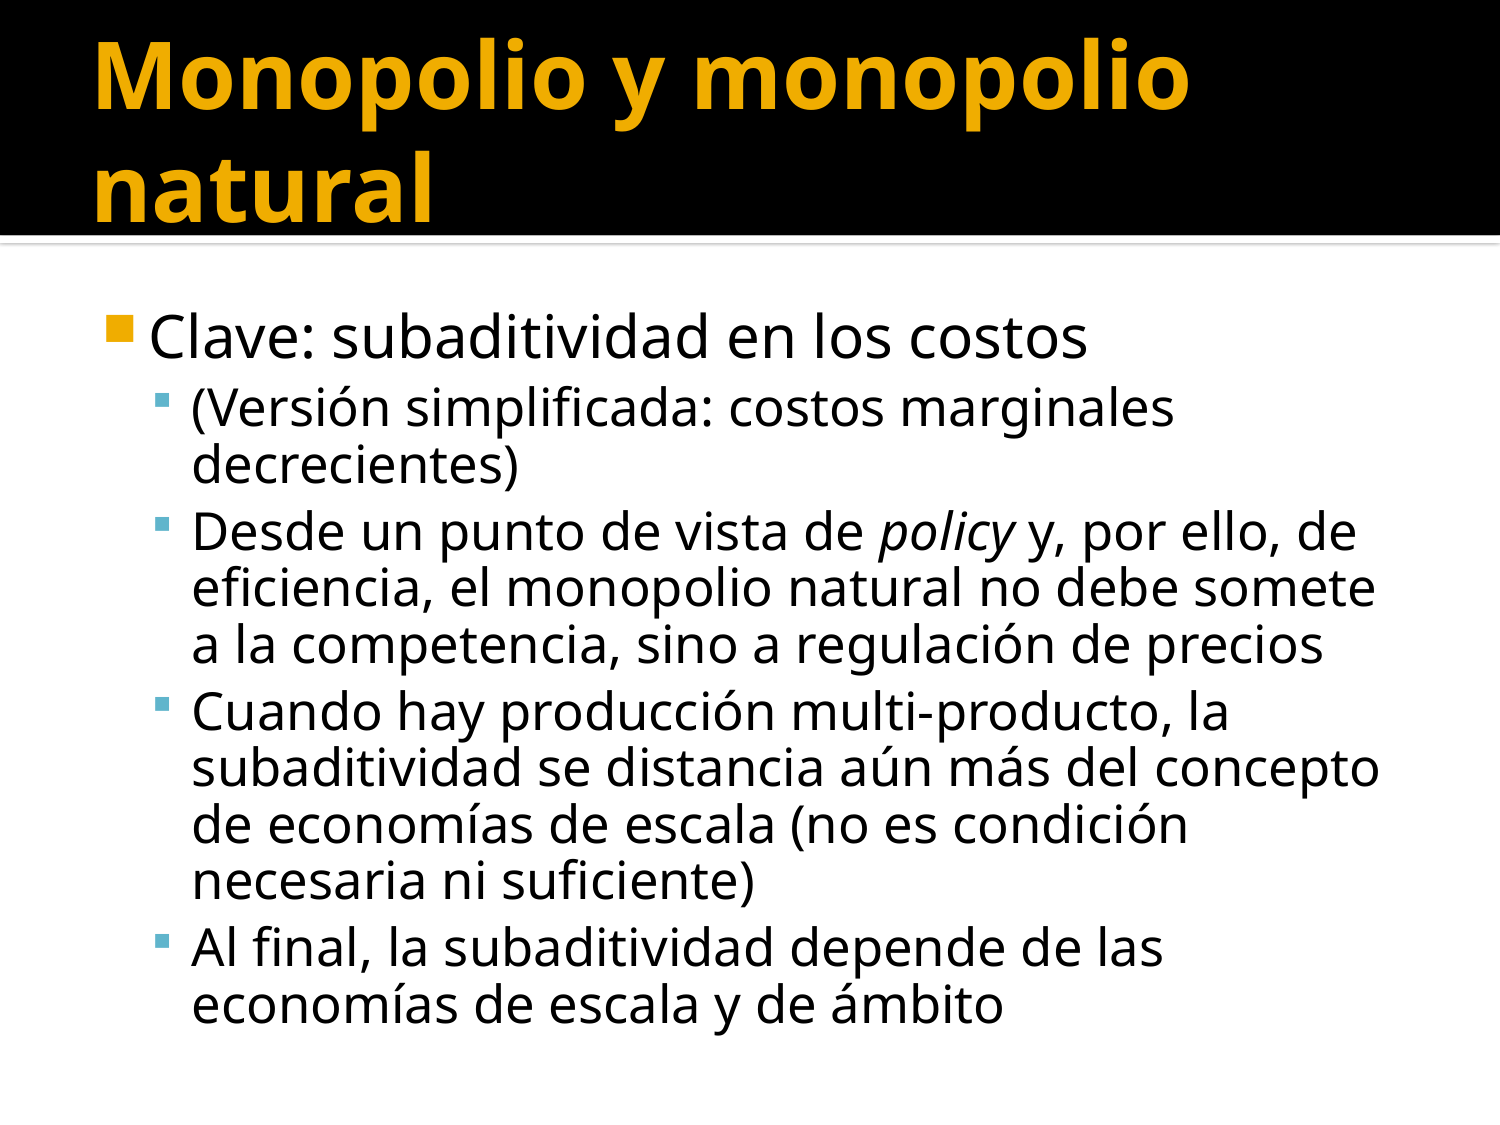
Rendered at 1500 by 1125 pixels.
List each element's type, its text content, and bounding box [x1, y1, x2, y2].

title Monopolio y monopolio natural [75, 25, 1425, 231]
list Clave: subaditividad en los costos (Versión simplificada: costos marginales decrecientes) Desde un punto de vista de policy y, por ello, de eficiencia, el monopolio natural no debe somete a la competencia, sino a regulación de precios Cuando hay producción multi-producto, la subaditividad se distancia aún más del concepto de economías de escala (no es condición necesaria ni suficiente) Al final, la subaditividad depende de las economías de escala y de ámbito [75, 291, 1425, 1050]
